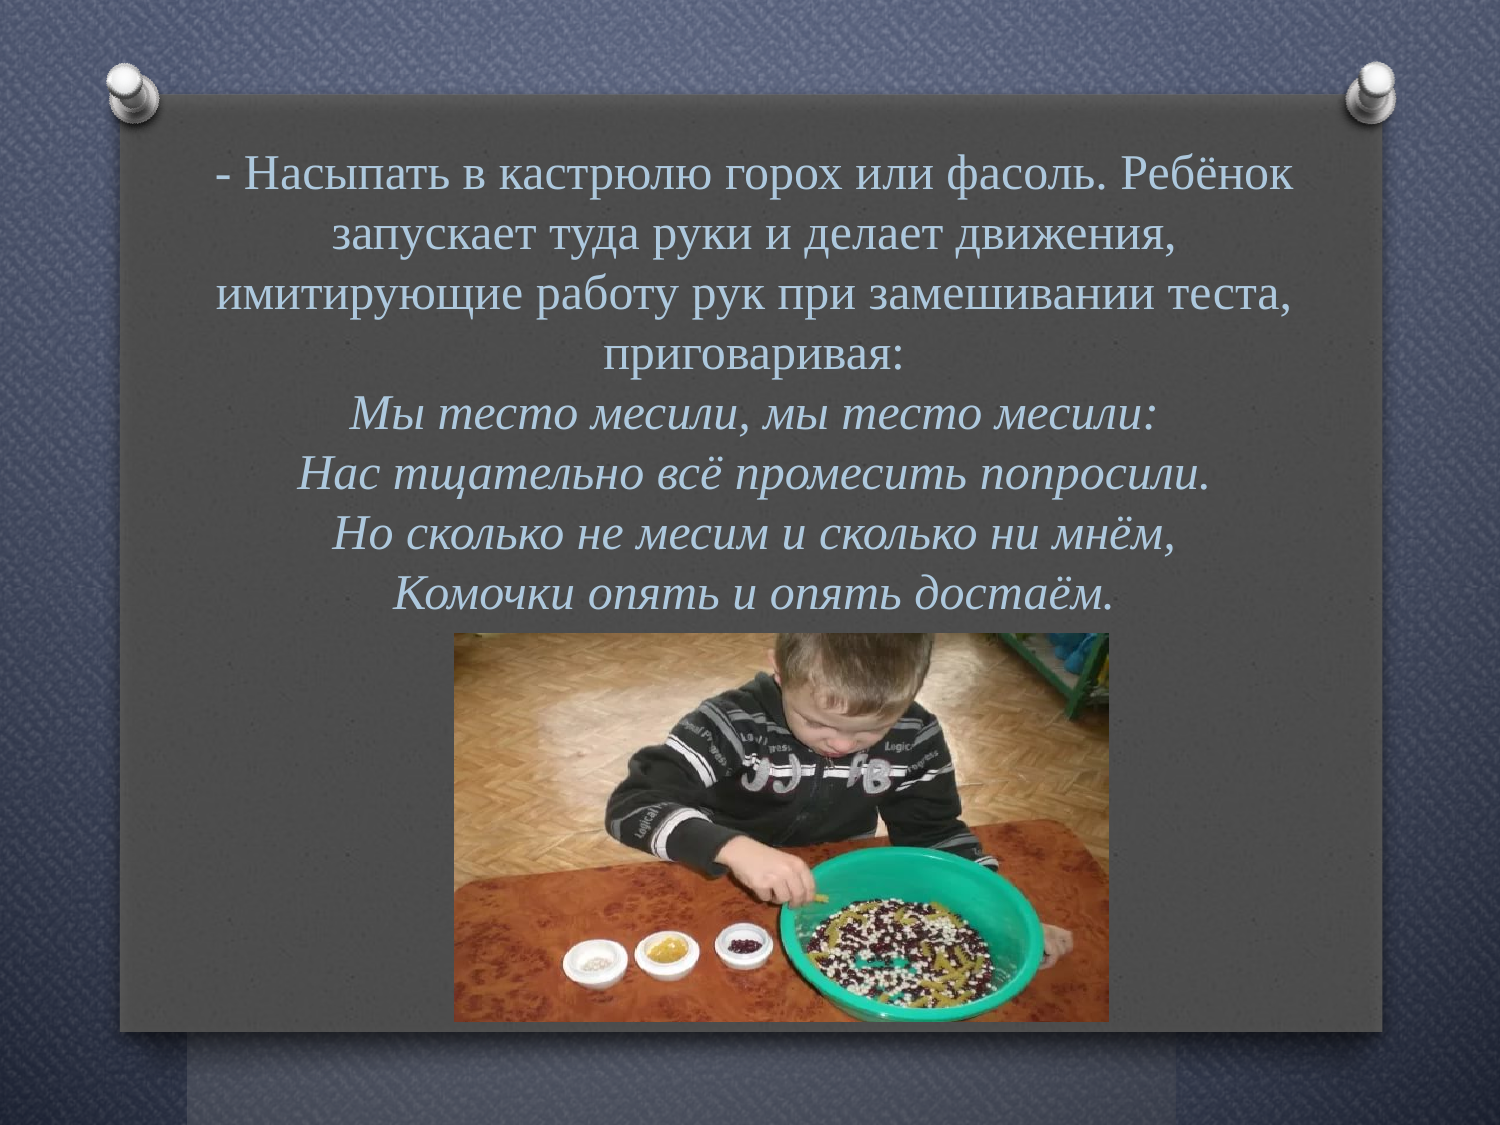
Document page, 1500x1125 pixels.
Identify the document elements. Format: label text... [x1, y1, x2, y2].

picture [1317, 35, 1439, 156]
title - Насыпать в кастрюлю горох или фасоль. Ребёнок запускает туда руки и делает движения, имитирующие работу рук при замешивании теста, приговаривая: Мы тесто месили, мы тесто месили: Нас тщательно всё промесить попросили. Но сколько не месим и сколько ни мнём, Комочки опять и опять достаём. [183, 101, 1326, 657]
picture [75, 29, 198, 153]
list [454, 633, 1109, 1022]
